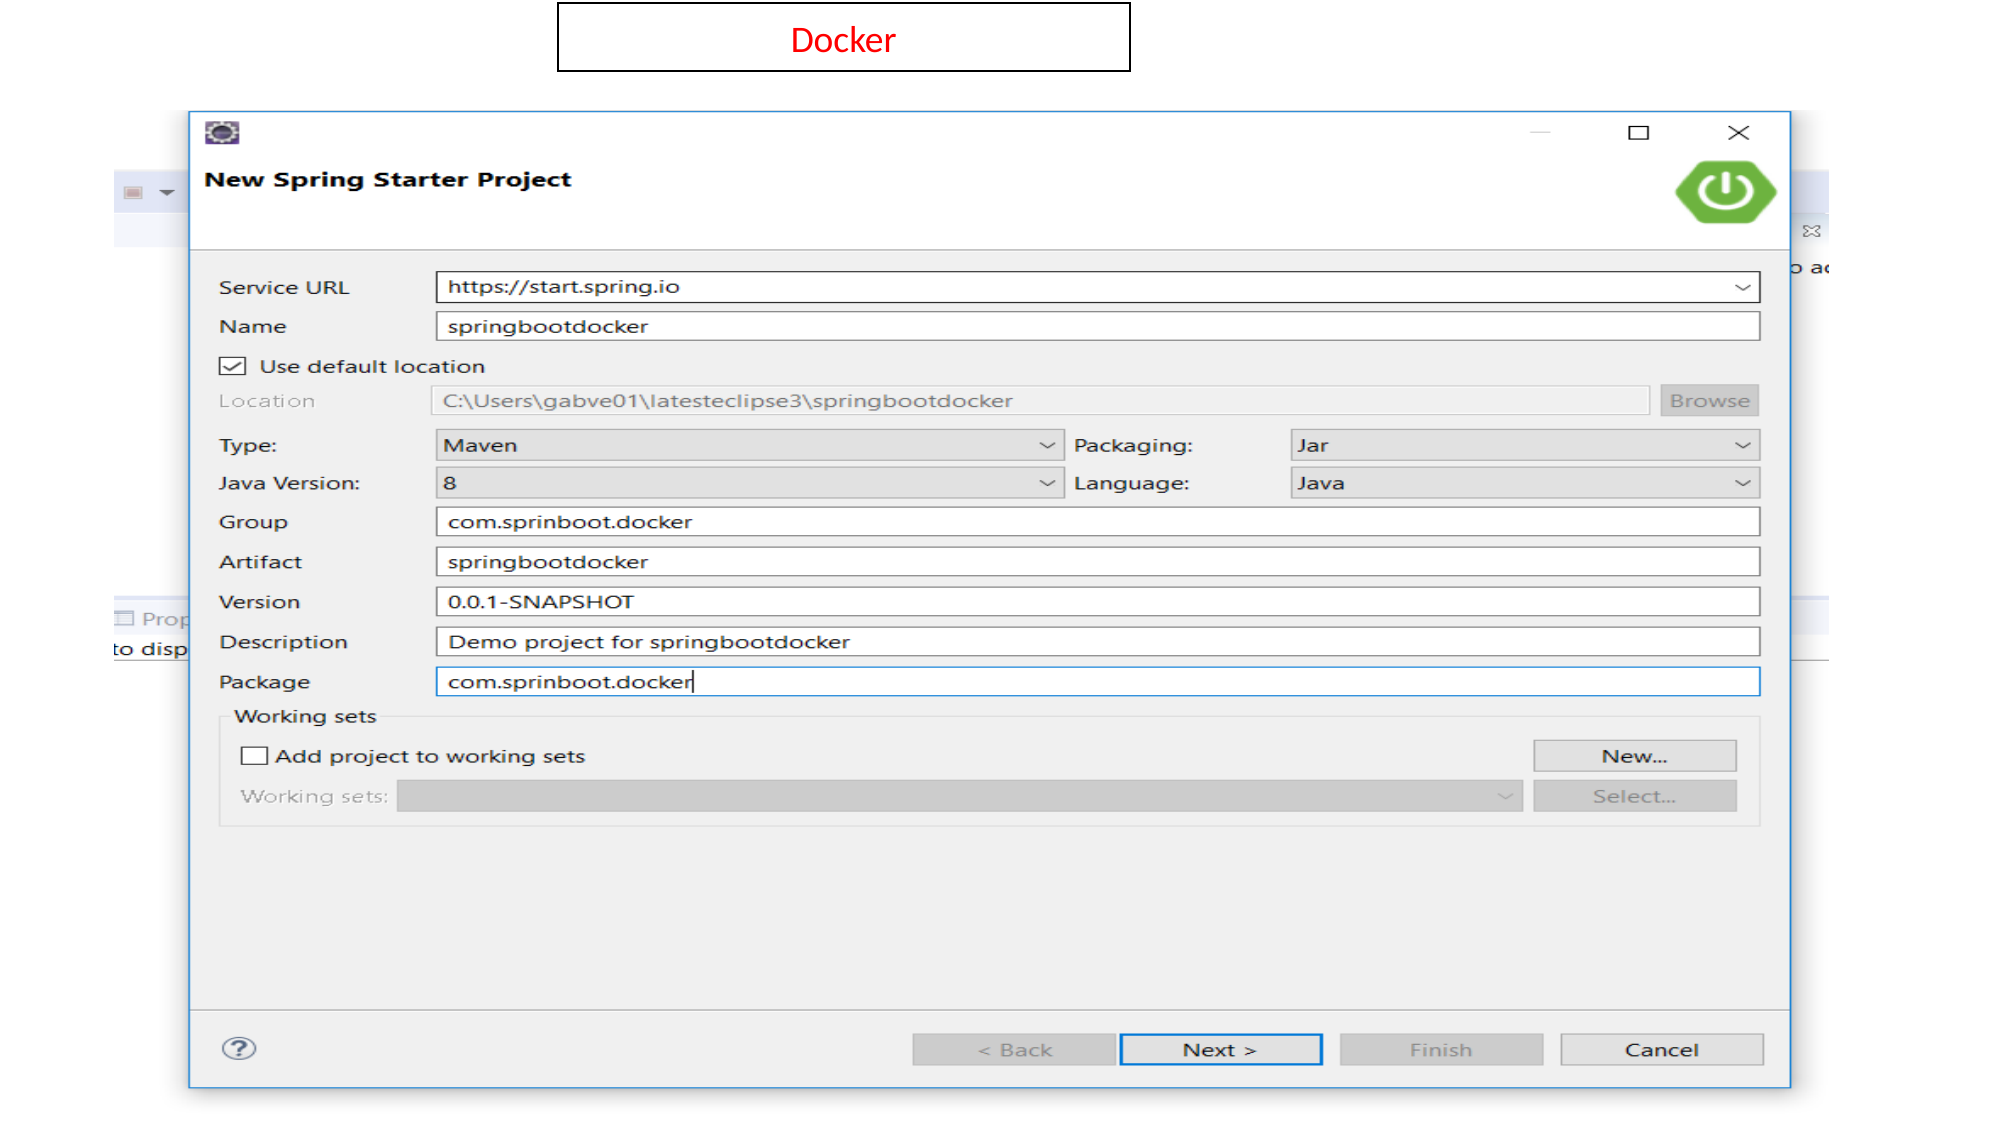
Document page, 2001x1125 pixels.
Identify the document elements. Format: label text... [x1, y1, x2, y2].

picture [114, 110, 1829, 1125]
text_box Docker [557, 2, 1131, 72]
